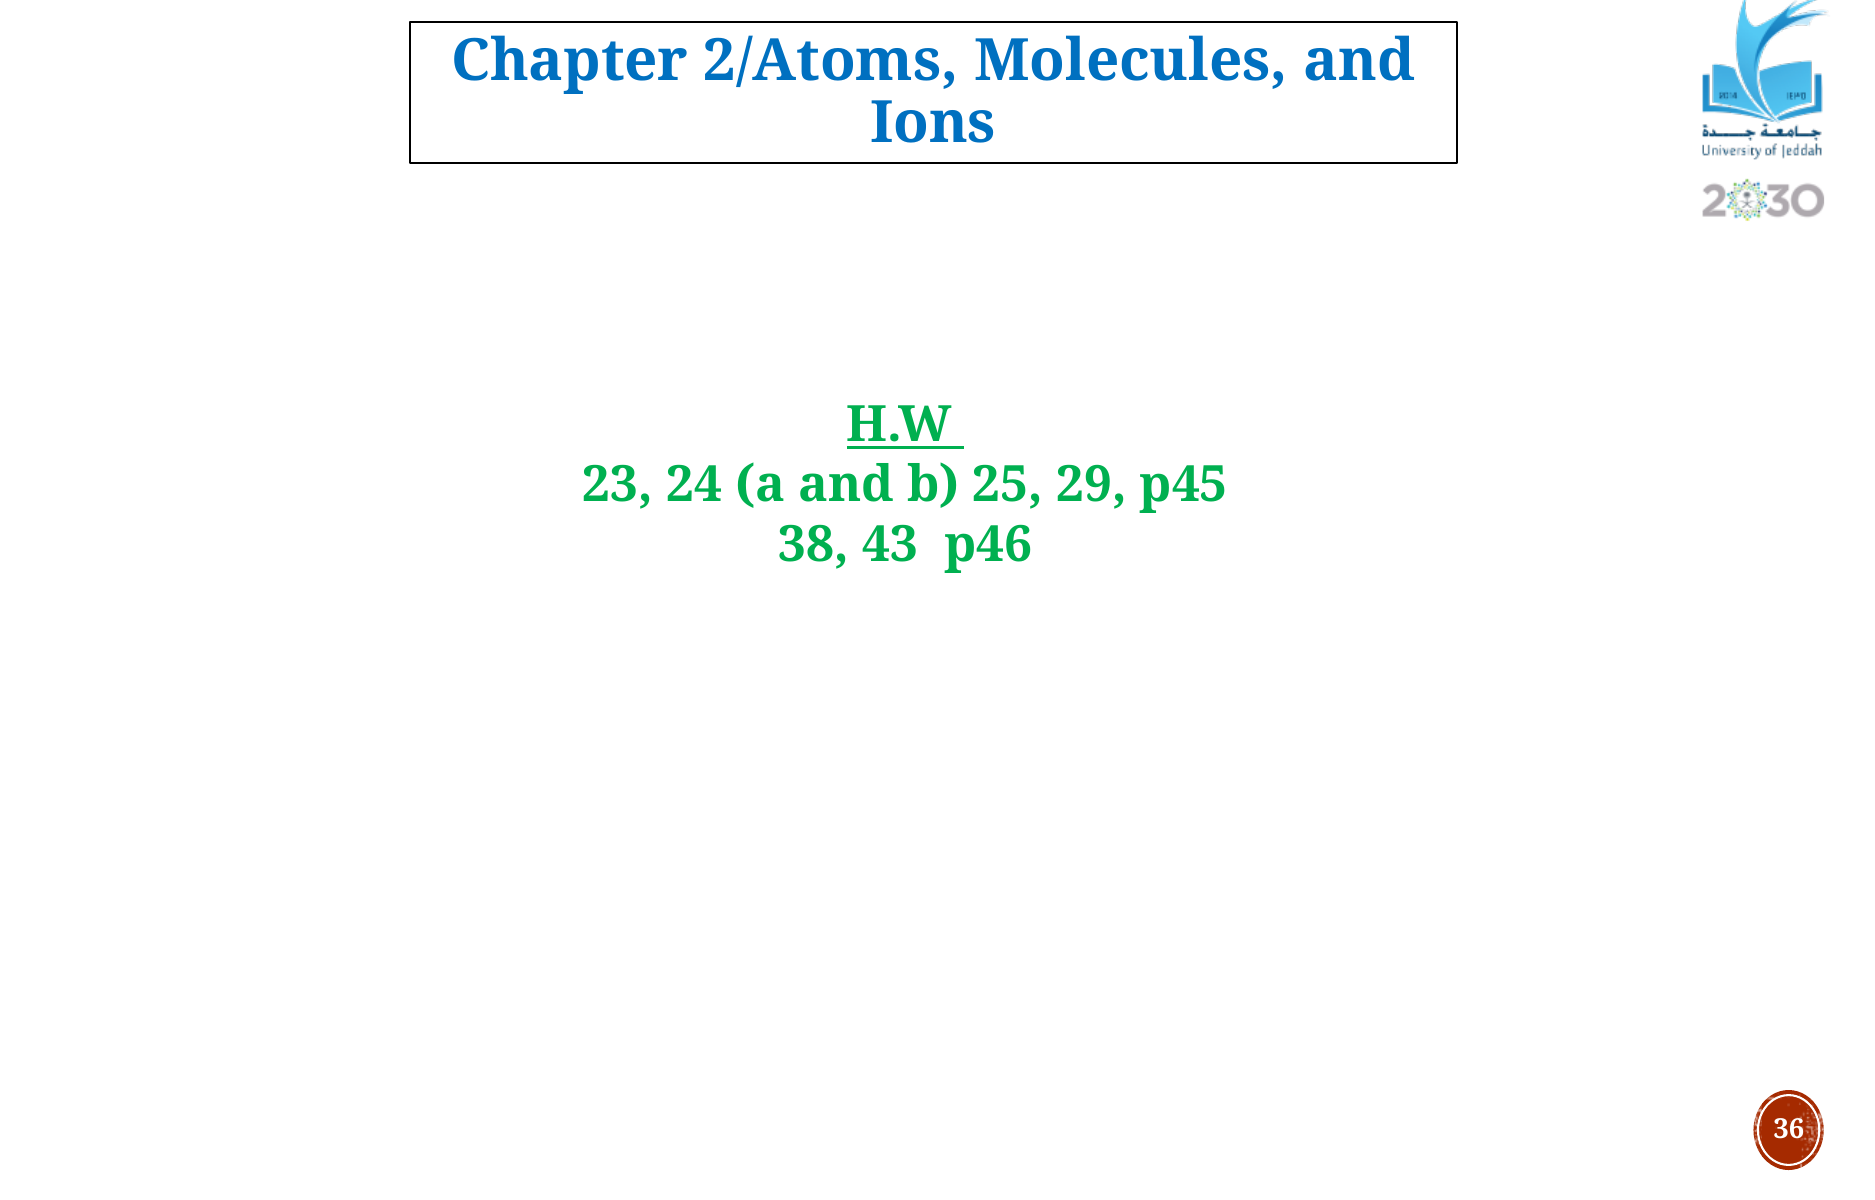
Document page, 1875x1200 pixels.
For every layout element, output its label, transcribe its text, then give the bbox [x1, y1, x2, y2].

text_box Chapter 2/Atoms, Molecules, and Ions [409, 21, 1458, 164]
text_box H.W 23, 24 (a and b) 25, 29, p45 38, 43 p46 [409, 384, 1402, 692]
picture [1681, 0, 1846, 227]
slide_number 36 [1739, 1097, 1838, 1162]
text_box [204, 26, 1658, 178]
